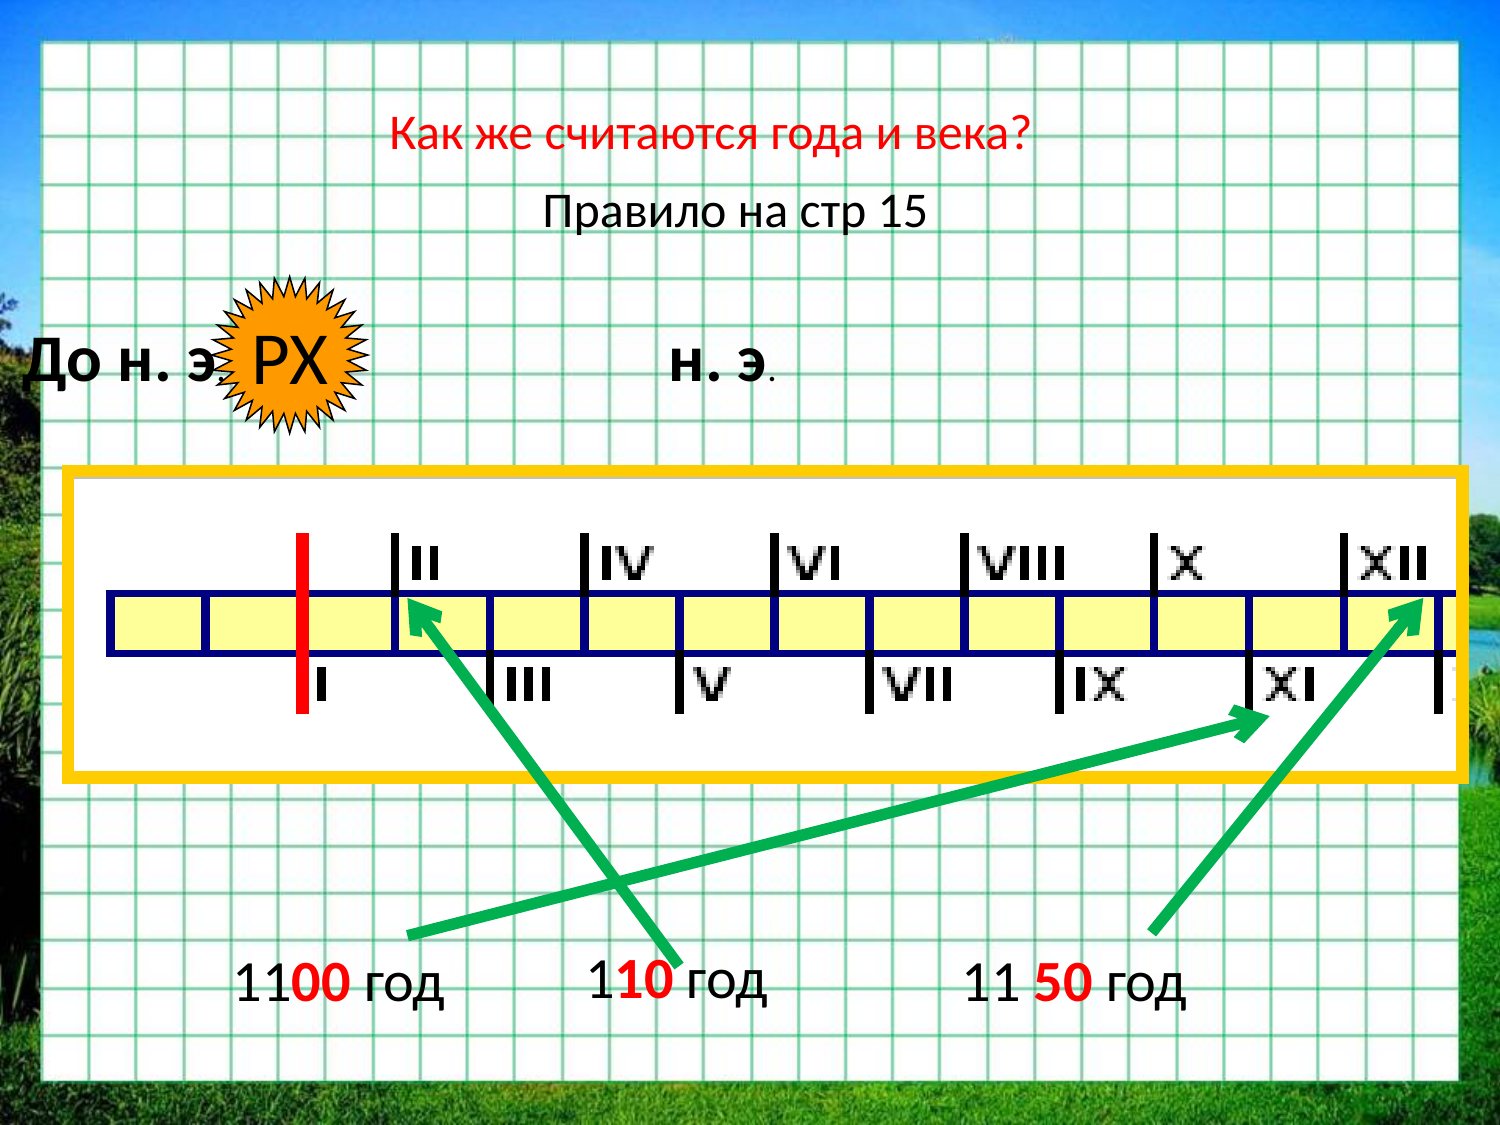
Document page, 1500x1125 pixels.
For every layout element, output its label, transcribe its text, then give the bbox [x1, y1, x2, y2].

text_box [684, 715, 1147, 936]
text_box Правило на стр 15 [527, 169, 944, 245]
picture [0, 0, 1500, 1125]
text_box 11 50 год [947, 944, 1203, 1021]
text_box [1151, 597, 1424, 934]
text_box 110 год [570, 944, 783, 1018]
text_box н. э. [638, 307, 792, 402]
text_box Как же считаются года и века? [374, 92, 1048, 168]
text_box До н. э. [7, 307, 242, 402]
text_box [407, 597, 680, 967]
text_box РХ [234, 276, 368, 434]
text_box 1100 год [218, 935, 461, 1021]
